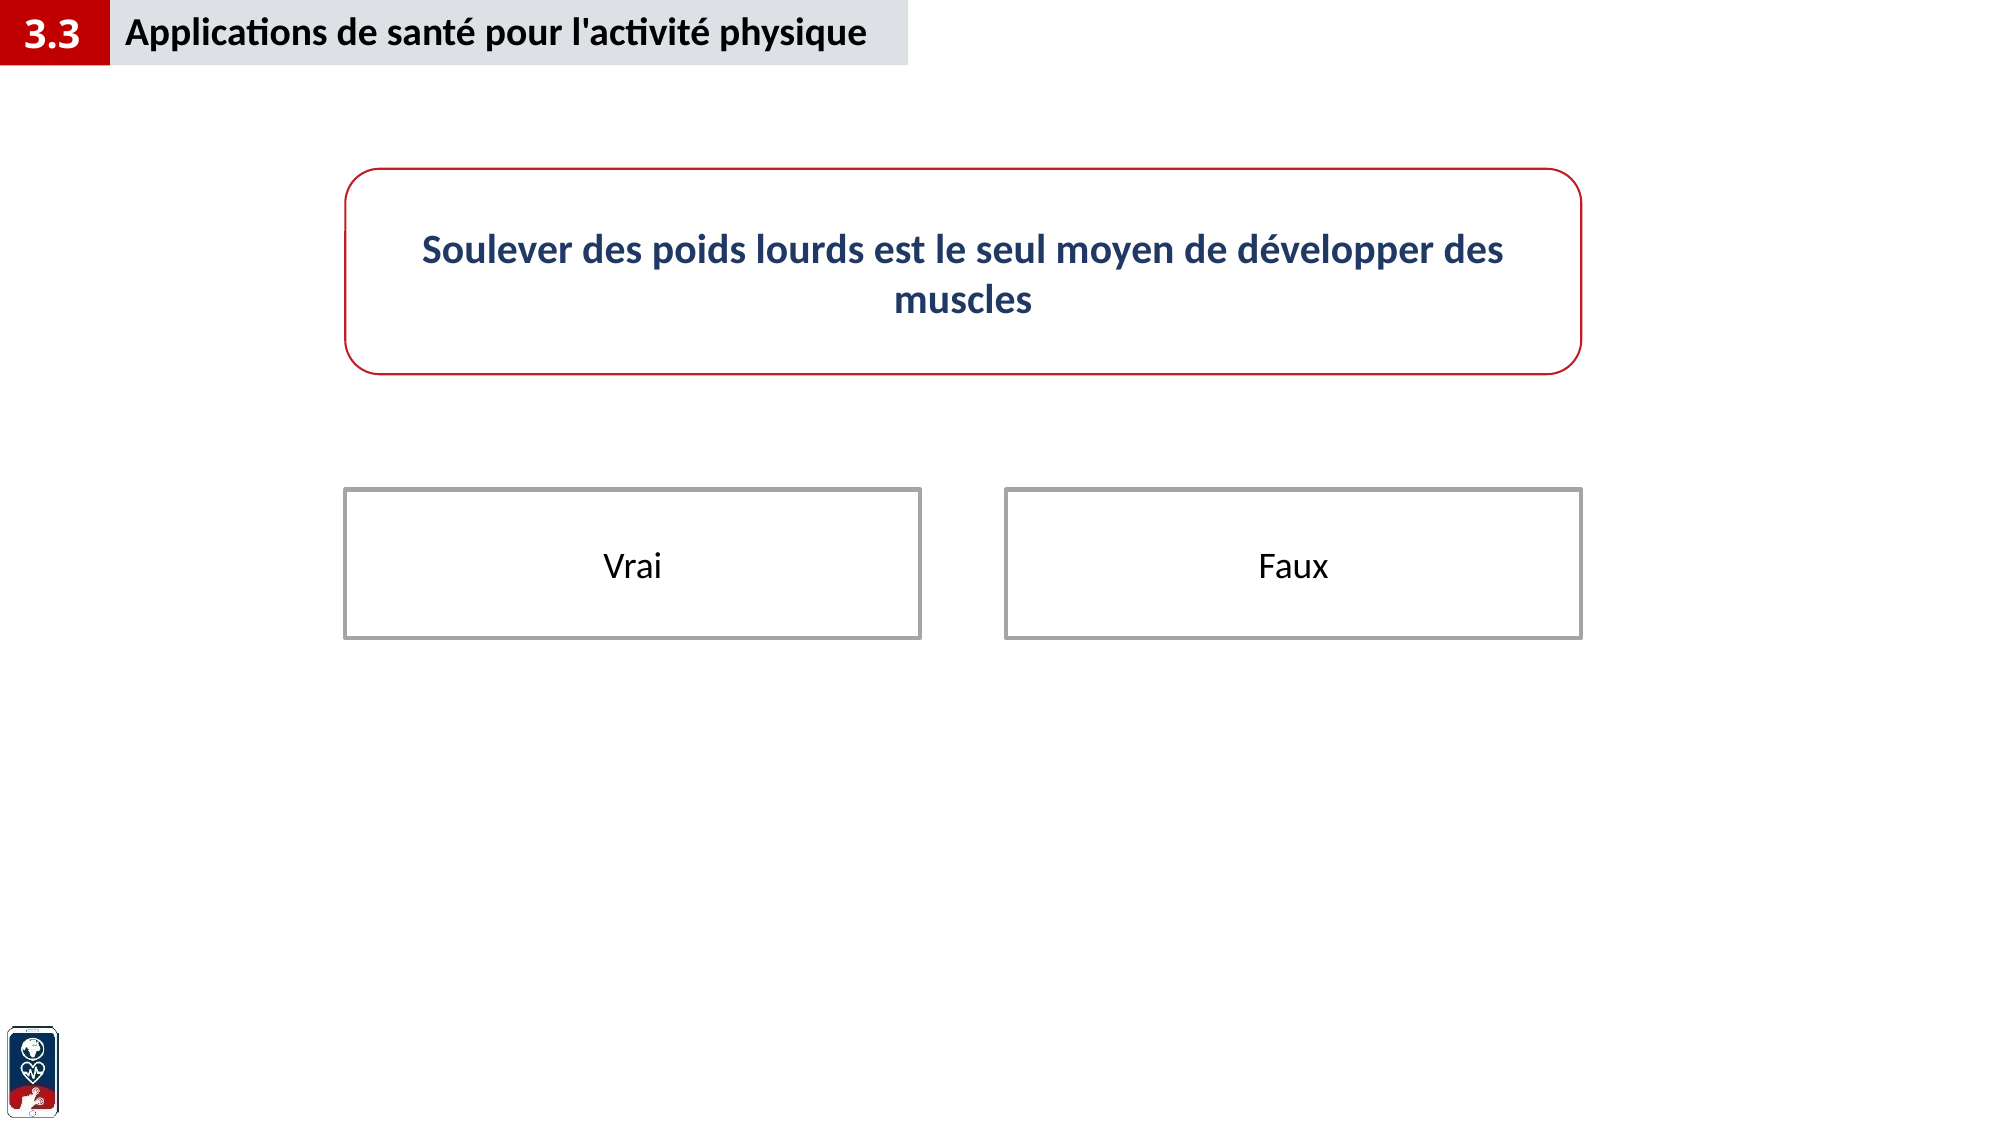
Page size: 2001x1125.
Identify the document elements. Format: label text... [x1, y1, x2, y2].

text_box Soulever des poids lourds est le seul moyen de développer des muscles [345, 168, 1582, 375]
picture [7, 1026, 59, 1118]
text_box Faux [1004, 487, 1583, 640]
text_box Applications de santé pour l'activité physique [110, 0, 909, 66]
text_box [0, 0, 110, 66]
text_box Vrai [343, 487, 922, 640]
text_box 3.3 [9, 9, 102, 56]
